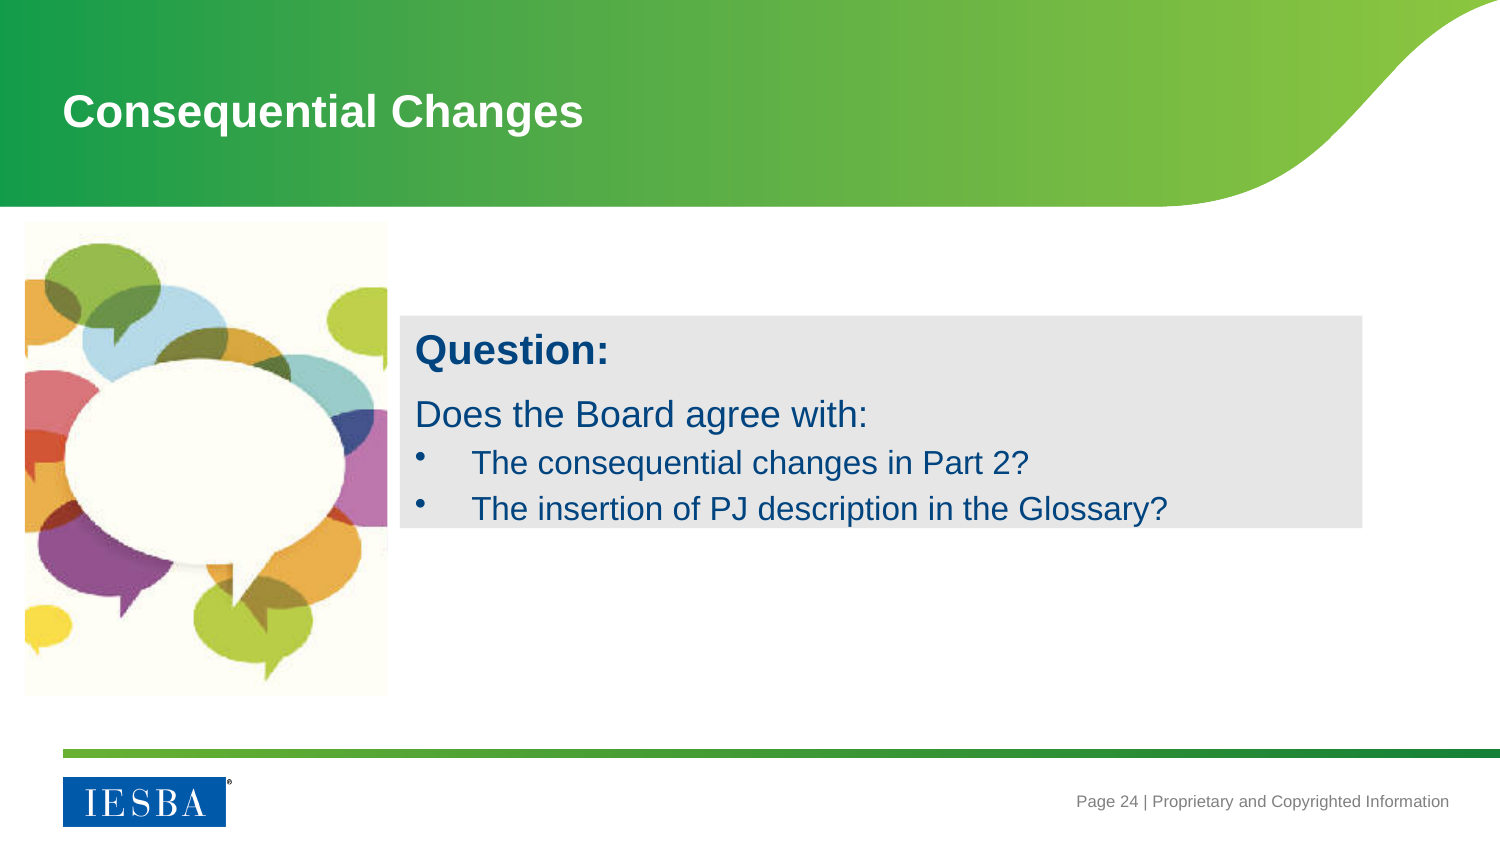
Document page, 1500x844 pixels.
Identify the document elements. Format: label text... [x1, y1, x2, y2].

title Consequential Changes [62, 46, 1300, 172]
text_box Question: Does the Board agree with: The consequential changes in Part 2? The insertion of PJ description in the Glossary? [399, 315, 1363, 529]
picture [24, 221, 388, 696]
picture [0, 0, 1500, 207]
picture [63, 777, 232, 827]
